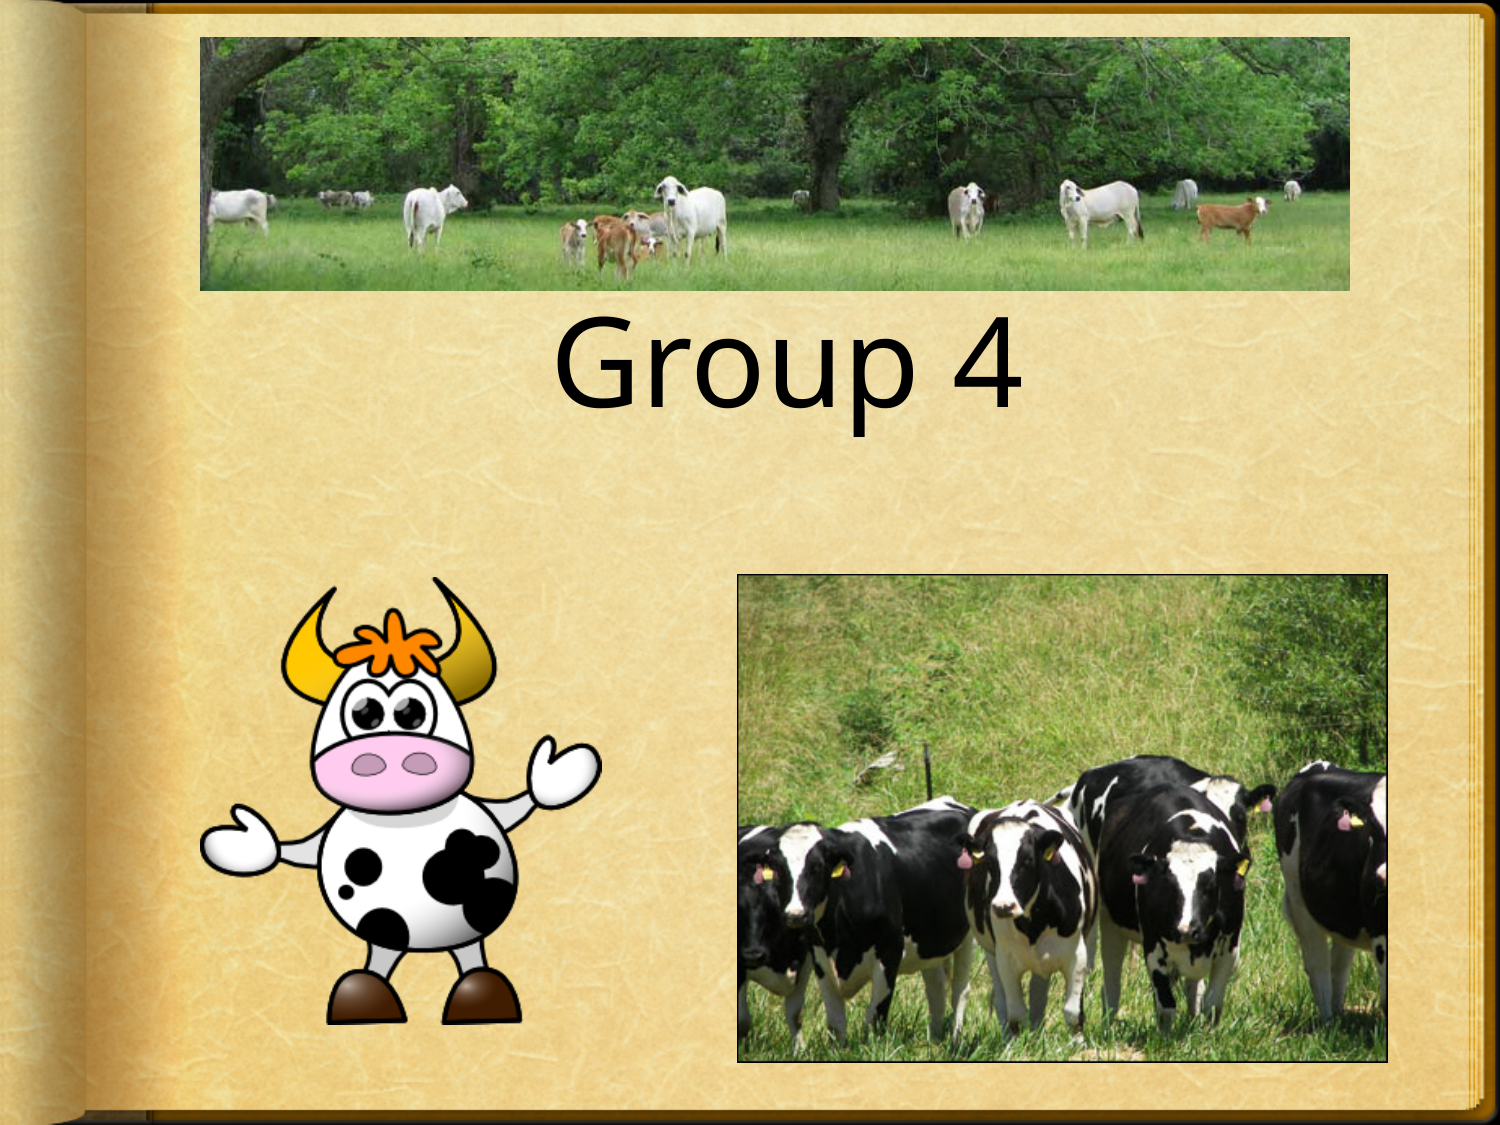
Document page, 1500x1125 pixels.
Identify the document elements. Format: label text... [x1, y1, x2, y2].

picture [0, 0, 1500, 1125]
text_box Group 4 [249, 292, 1325, 440]
